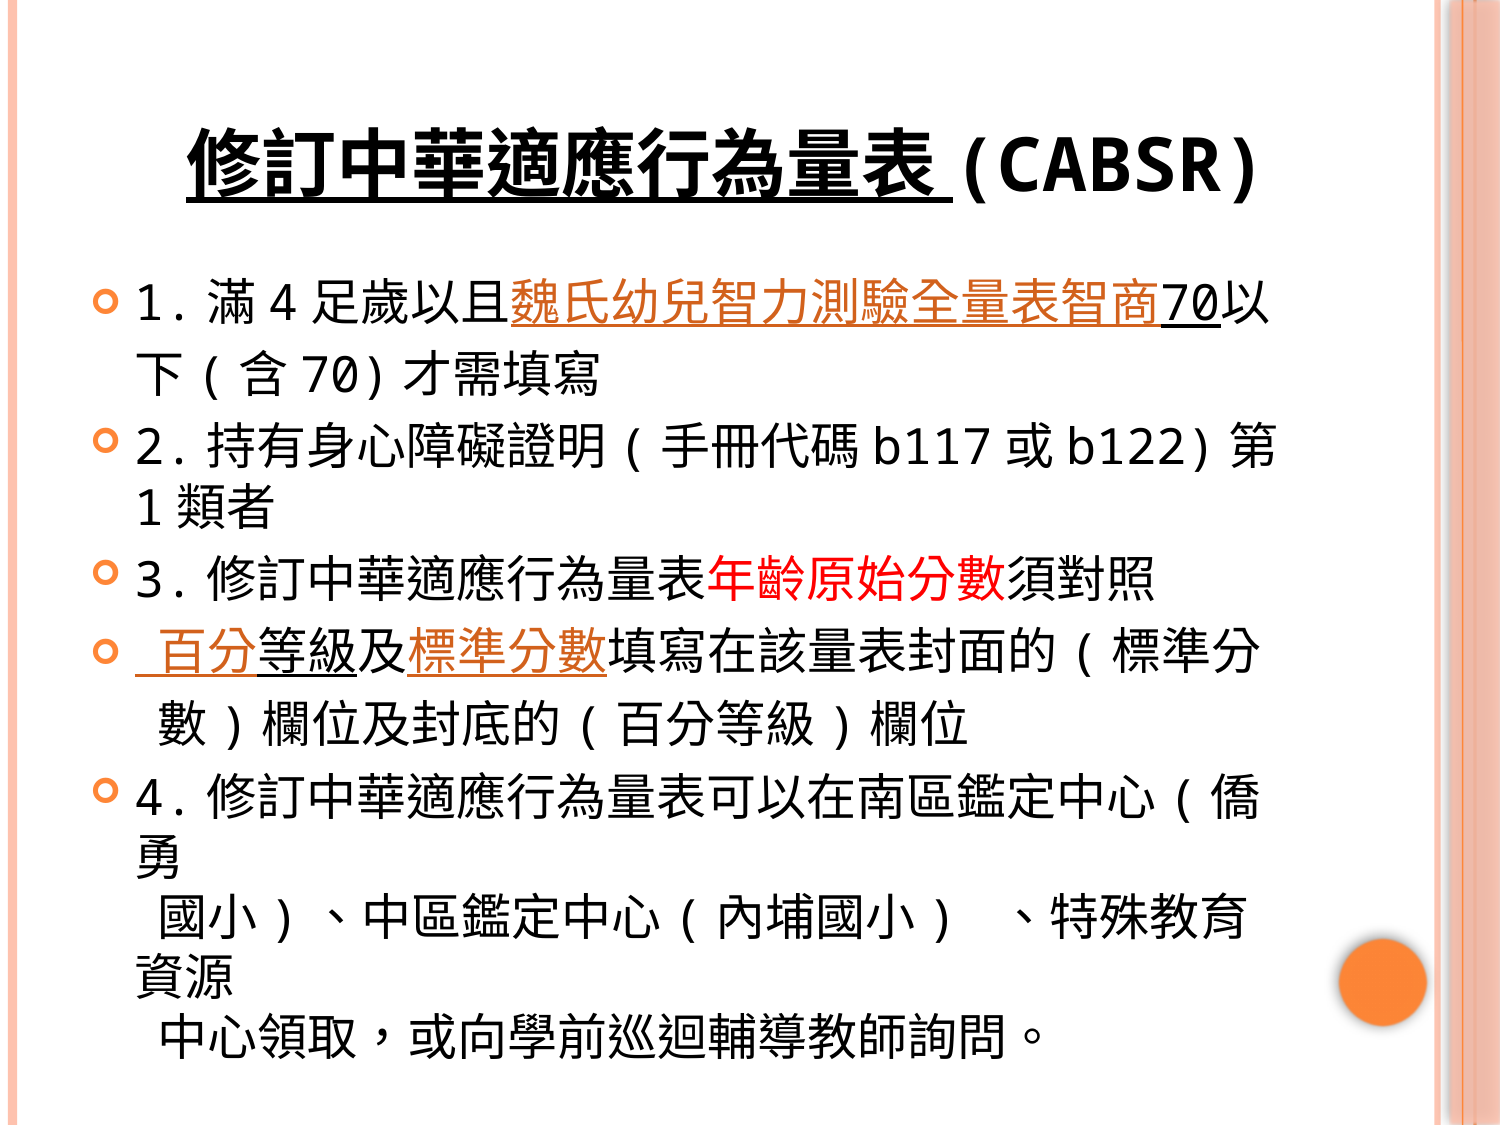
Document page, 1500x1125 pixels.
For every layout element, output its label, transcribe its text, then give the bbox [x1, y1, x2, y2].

list 1.滿4足歲以且魏氏幼兒智力測驗全量表智商70以下(含70)才需填寫 2.持有身心障礙證明(手冊代碼b117或b122)第1類者 3.修訂中華適應行為量表年齡原始分數須對照 百分等級及標準分數填寫在該量表封面的(標準分 數)欄位及封底的(百分等級)欄位 4.修訂中華適應行為量表可以在南區鑑定中心(僑勇 國小)、中區鑑定中心(內埔國小) 、特殊教育資源 中心領取，或向學前巡迴輔導教師詢問。 [75, 262, 1300, 1062]
title 修訂中華適應行為量表 (CABSR) [171, 45, 1300, 233]
